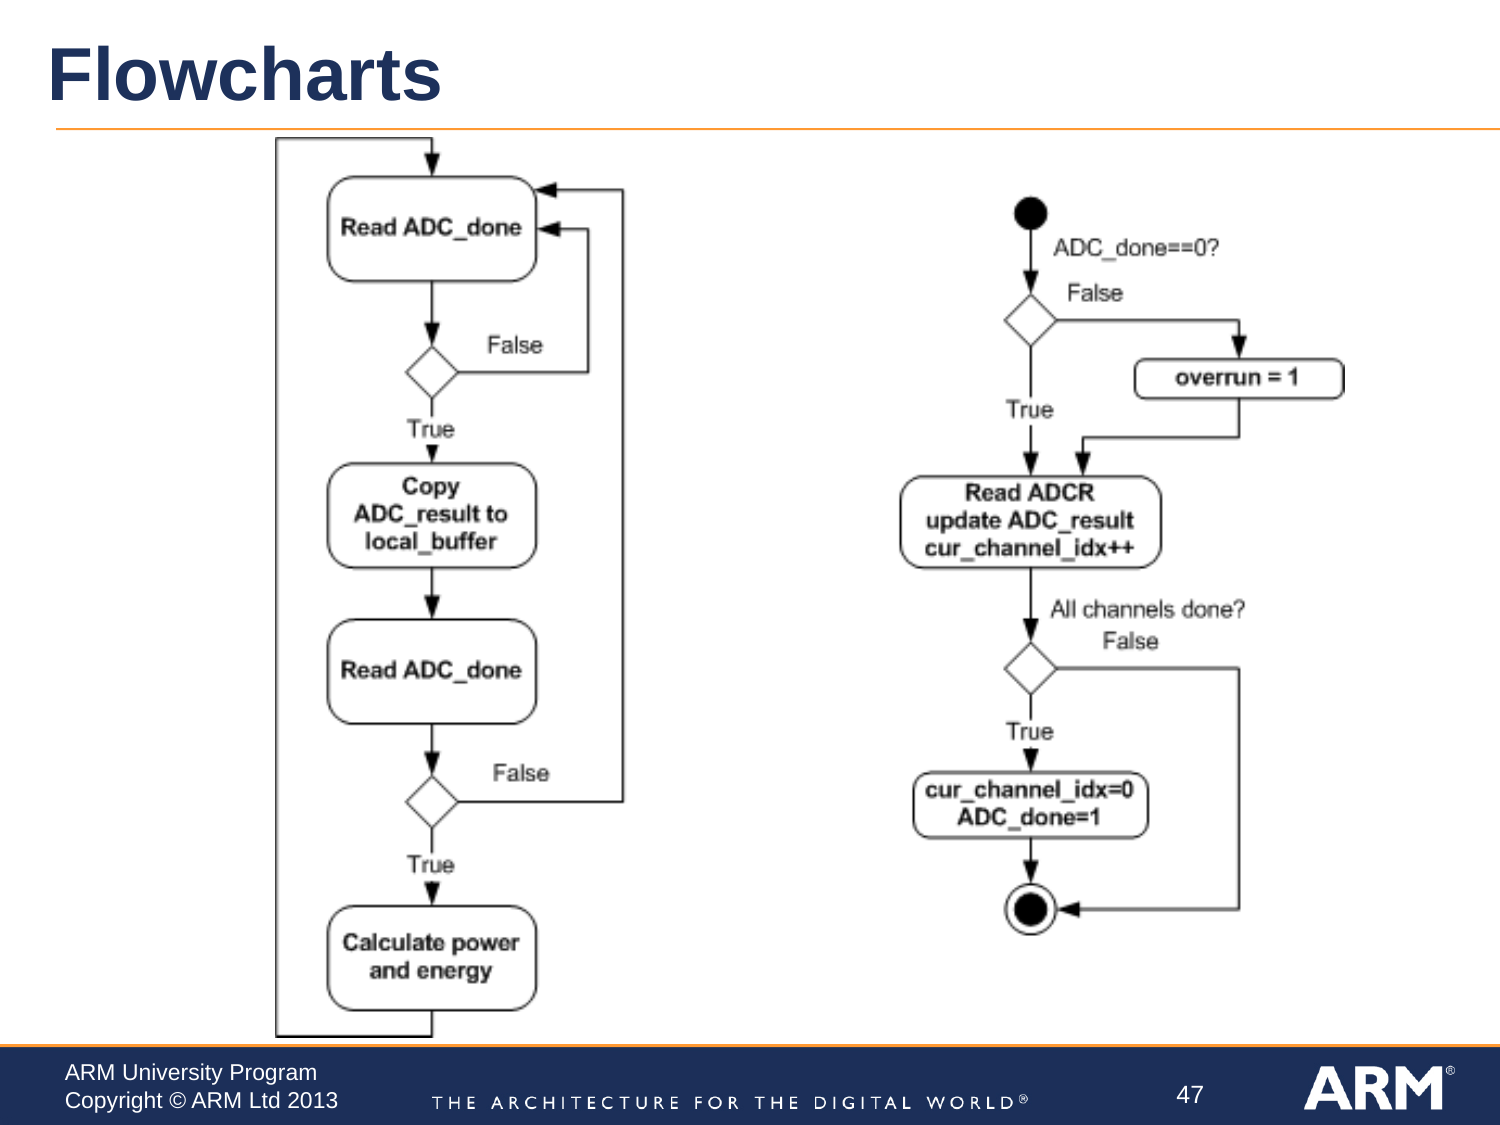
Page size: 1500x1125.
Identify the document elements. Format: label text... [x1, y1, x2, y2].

title Flowcharts [34, 1, 1500, 141]
picture [274, 137, 1345, 1038]
picture [0, 1048, 1500, 1125]
